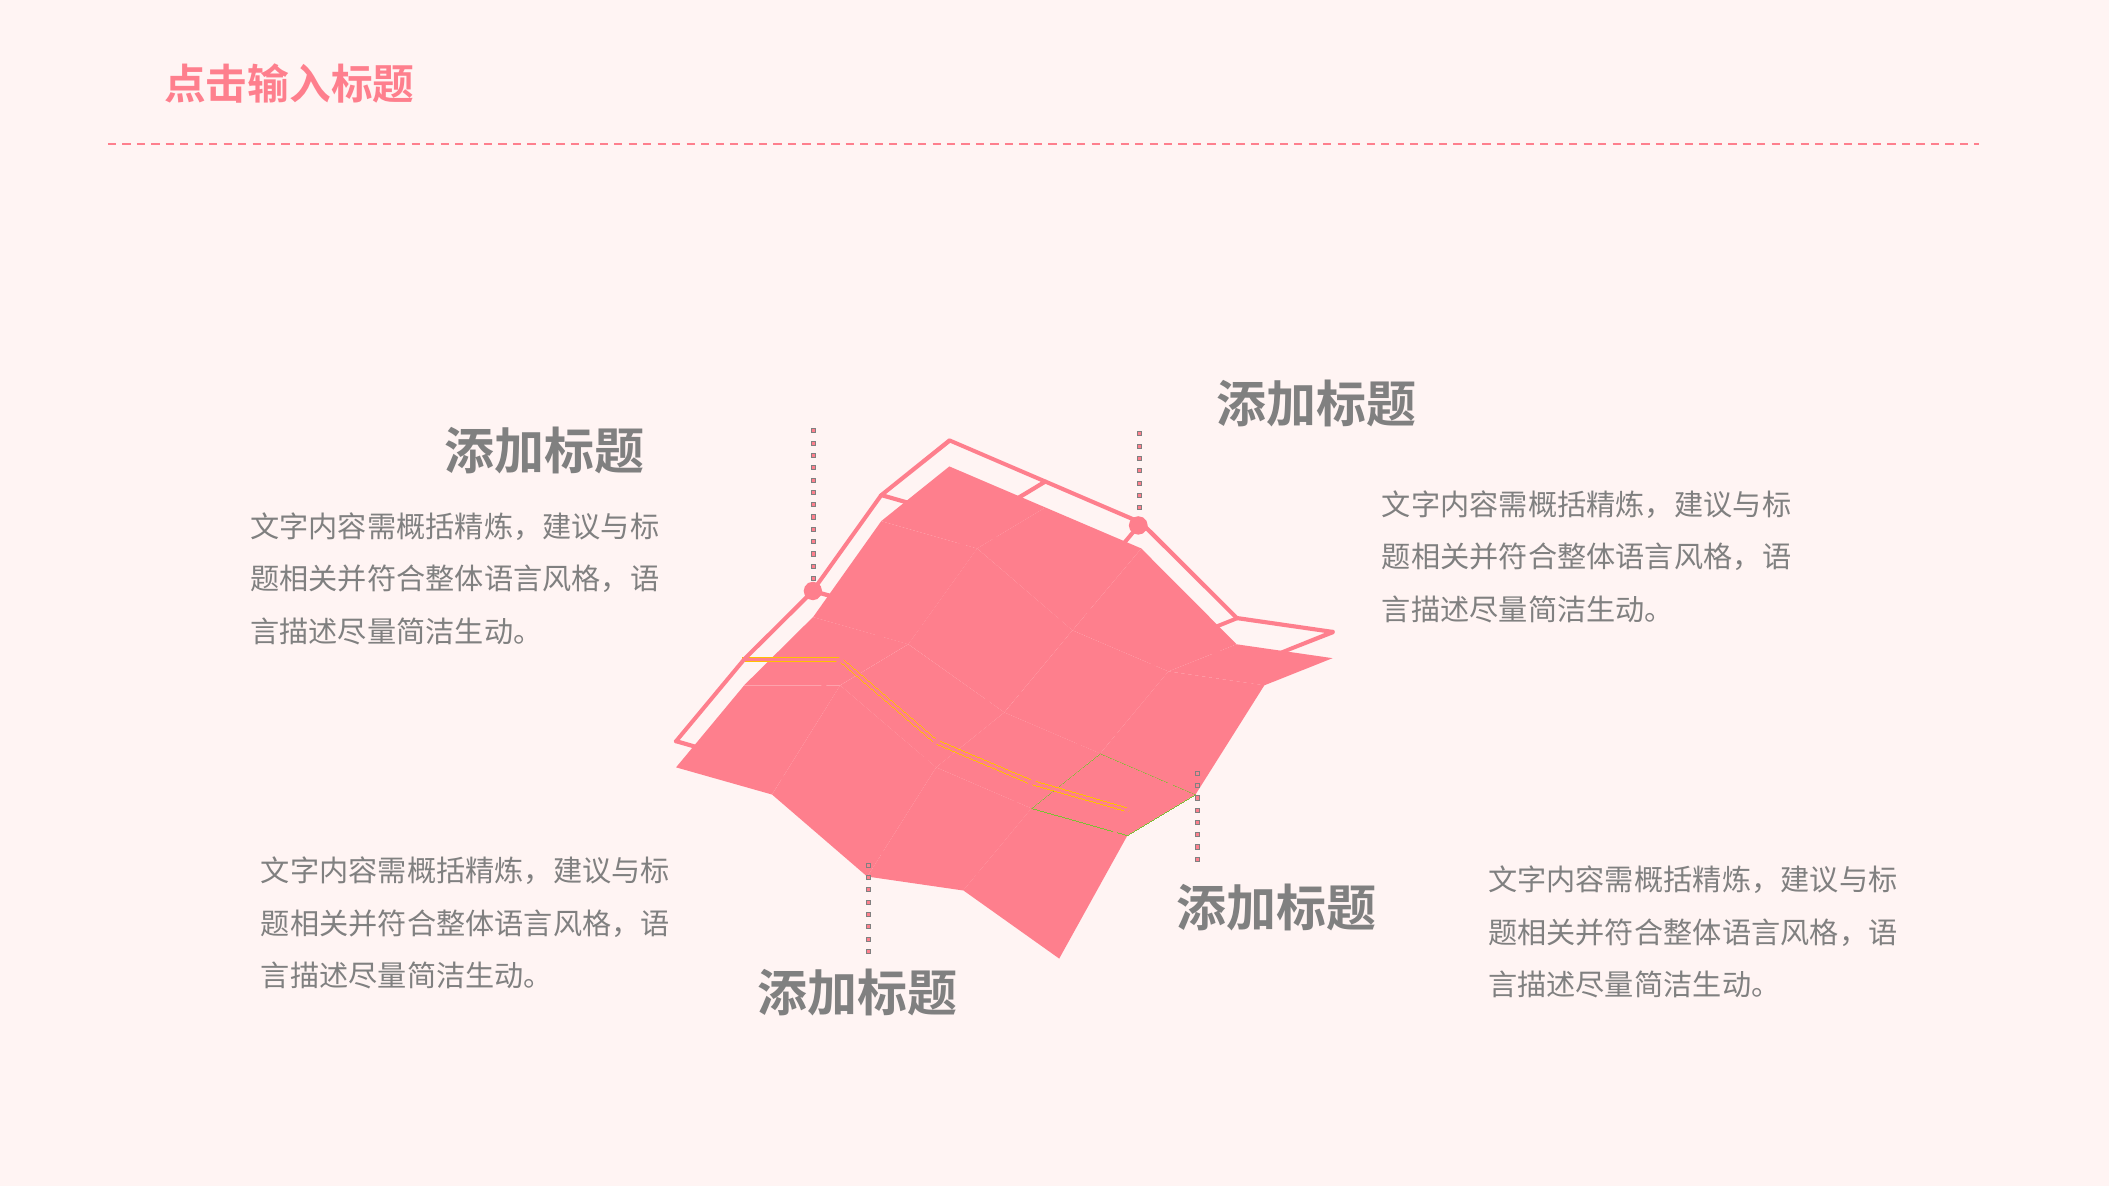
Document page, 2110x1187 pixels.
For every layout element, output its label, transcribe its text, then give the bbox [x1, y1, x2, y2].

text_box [230, 365, 1941, 1031]
text_box 点击输入标题 [148, 49, 431, 116]
